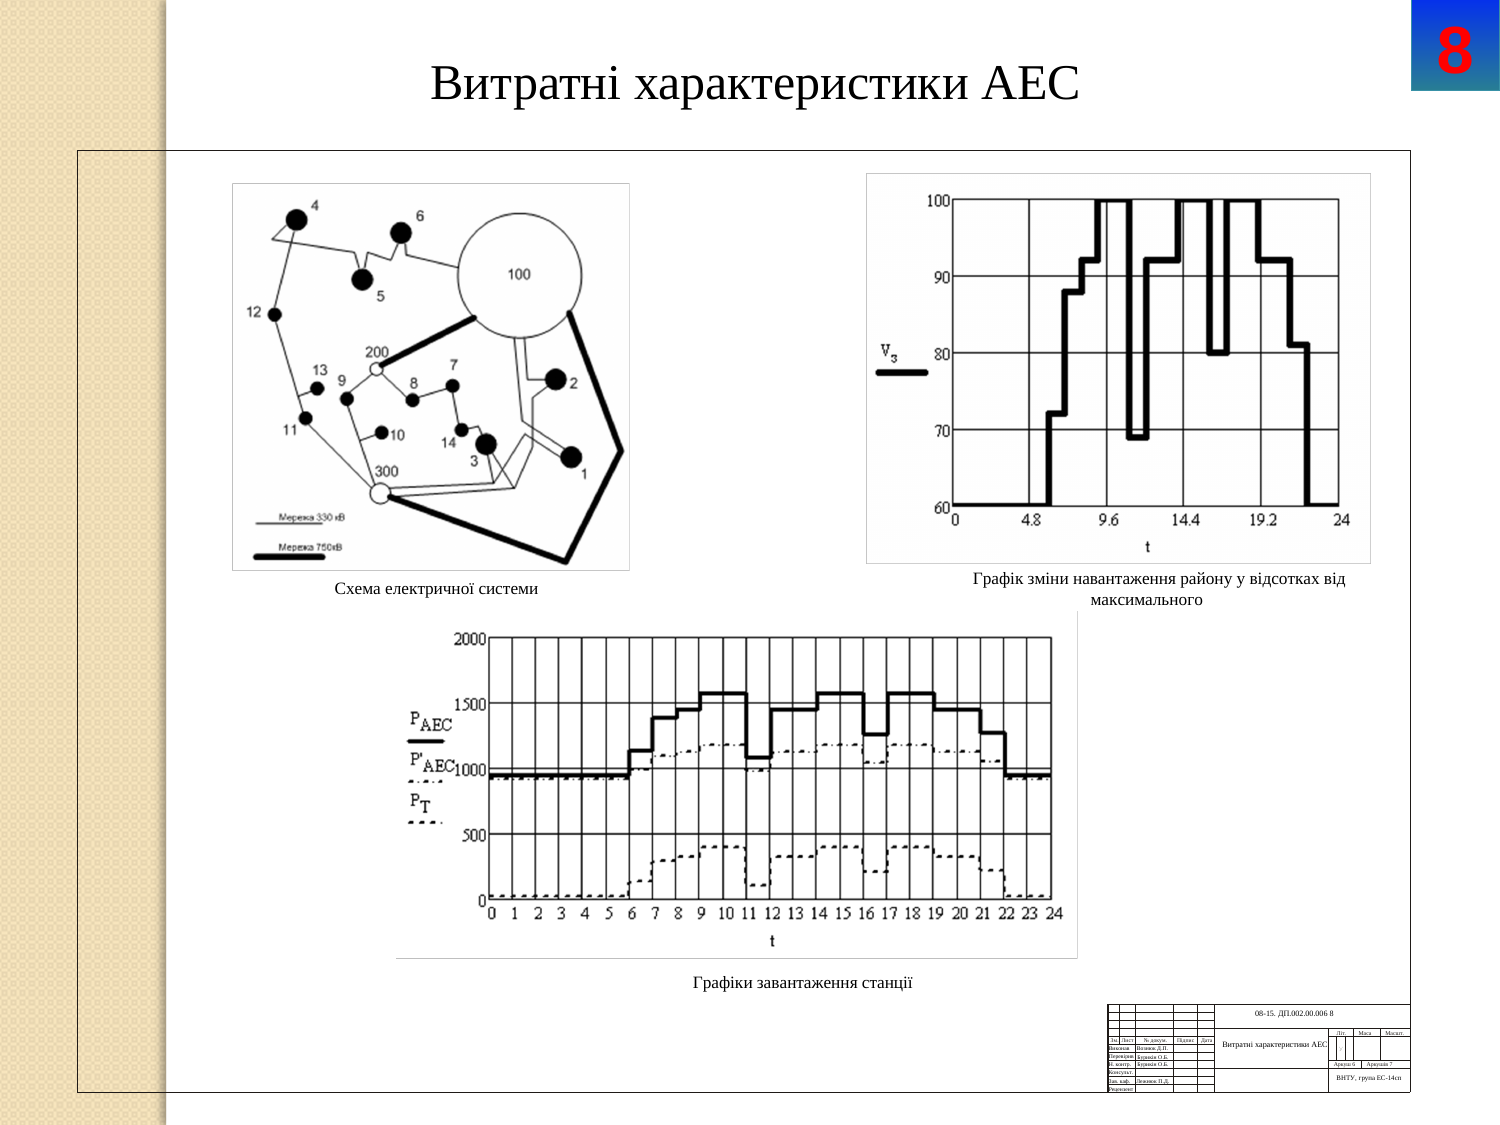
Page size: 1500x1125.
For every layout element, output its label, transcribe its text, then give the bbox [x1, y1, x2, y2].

text_box Витратні характеристики АЕС [88, 42, 1424, 118]
picture [76, 148, 1412, 1094]
text_box 8 [1411, 0, 1500, 91]
